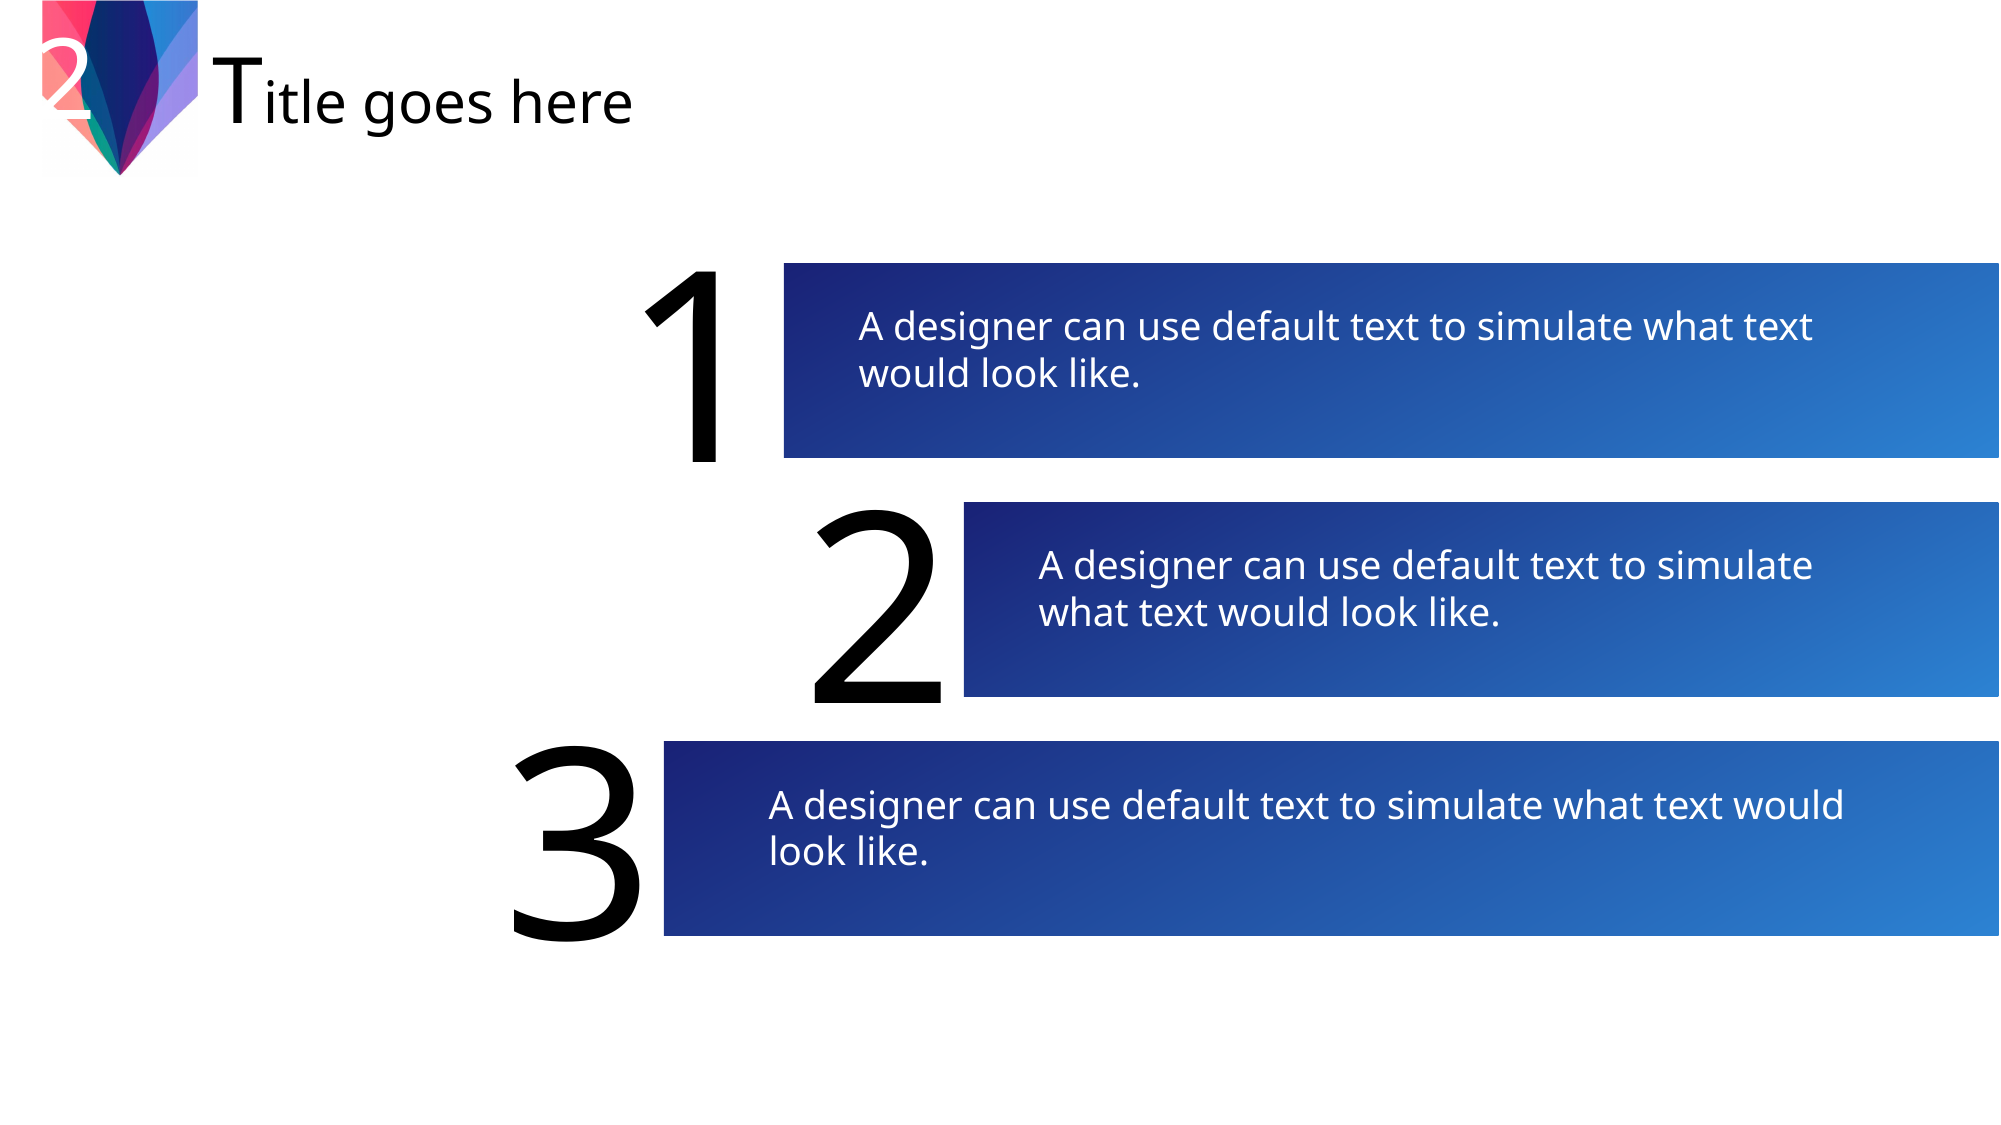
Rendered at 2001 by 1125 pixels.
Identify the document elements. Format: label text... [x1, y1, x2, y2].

text_box [789, 263, 1999, 458]
text_box A designer can use default text to simulate what text would look like. [753, 772, 1909, 881]
text_box 3 [487, 665, 670, 1001]
text_box [970, 502, 1999, 697]
text_box 1 [606, 188, 789, 524]
text_box [670, 741, 1999, 936]
text_box A designer can use default text to simulate what text would look like. [843, 294, 1909, 403]
text_box 2 [787, 429, 970, 764]
text_box A designer can use default text to simulate what text would look like. [1023, 533, 1909, 642]
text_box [17, 0, 666, 177]
